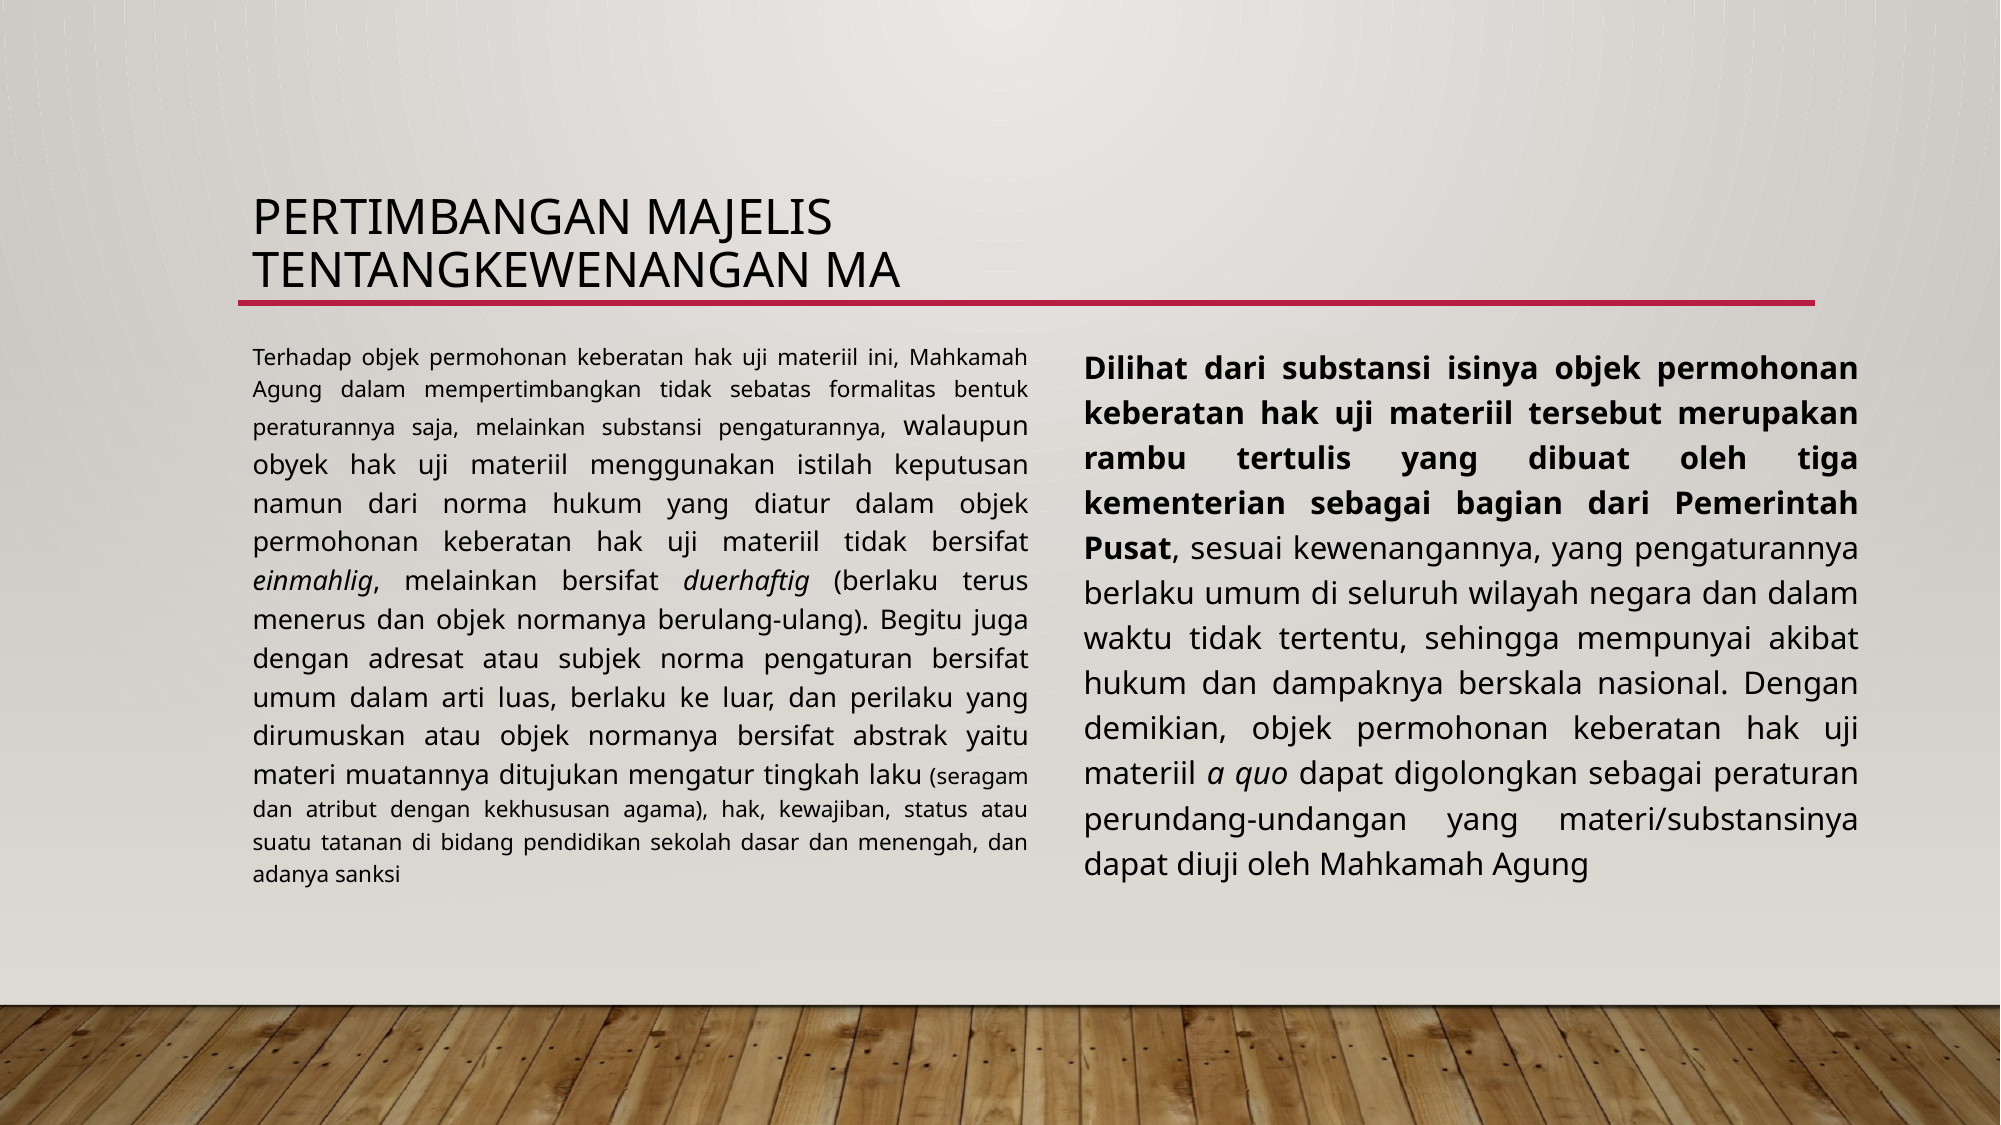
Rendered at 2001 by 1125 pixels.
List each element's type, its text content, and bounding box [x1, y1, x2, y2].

list Terhadap objek permohonan keberatan hak uji materiil ini, Mahkamah Agung dalam mempertimbangkan tidak sebatas formalitas bentuk peraturannya saja, melainkan substansi pengaturannya, walaupun obyek hak uji materiil menggunakan istilah keputusan namun dari norma hukum yang diatur dalam objek permohonan keberatan hak uji materiil tidak bersifat einmahlig, melainkan bersifat duerhaftig (berlaku terus menerus dan objek normanya berulang-ulang). Begitu juga dengan adresat atau subjek norma pengaturan bersifat umum dalam arti luas, berlaku ke luar, dan perilaku yang dirumuskan atau objek normanya bersifat abstrak yaitu materi muatannya ditujukan mengatur tingkah laku (seragam dan atribut dengan kekhususan agama), hak, kewajiban, status atau suatu tatanan di bidang pendidikan sekolah dasar dan menengah, dan adanya sanksi [237, 329, 1044, 896]
title Pertimbangan MAJELIS TENTANGKewenangan ma [237, 132, 1814, 306]
text_box Dilihat dari substansi isinya objek permohonan keberatan hak uji materiil tersebut merupakan rambu tertulis yang dibuat oleh tiga kementerian sebagai bagian dari Pemerintah Pusat, sesuai kewenangannya, yang pengaturannya berlaku umum di seluruh wilayah negara dan dalam waktu tidak tertentu, sehingga mempunyai akibat hukum dan dampaknya berskala nasional. Dengan demikian, objek permohonan keberatan hak uji materiil a quo dapat digolongkan sebagai peraturan perundang-undangan yang materi/substansinya dapat diuji oleh Mahkamah Agung [1068, 333, 1875, 899]
picture [0, 1005, 2000, 1125]
